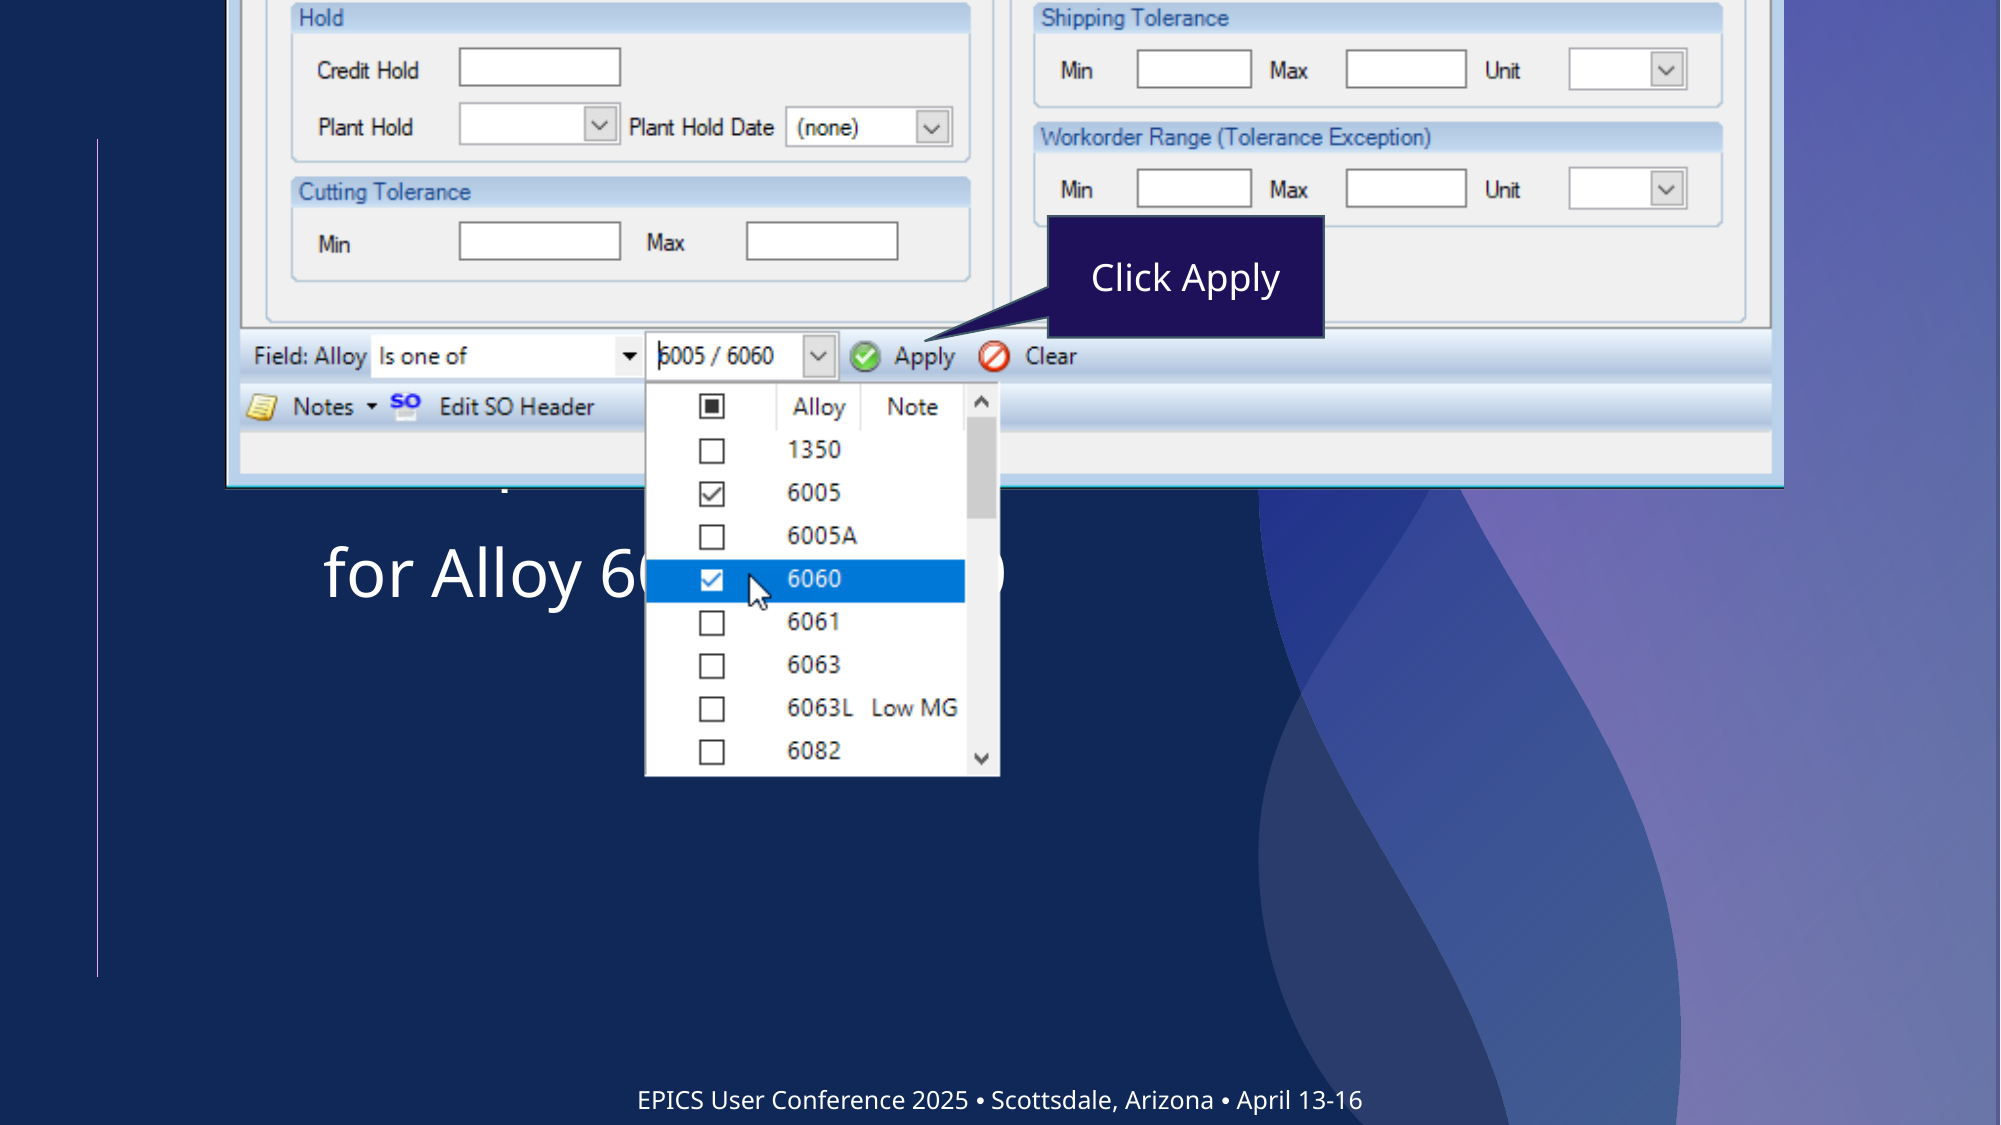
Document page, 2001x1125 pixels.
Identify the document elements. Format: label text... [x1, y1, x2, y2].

picture [224, 0, 1784, 783]
list Example – Find all active items that call for Alloy 6005 or 6060 [251, 783, 1644, 902]
